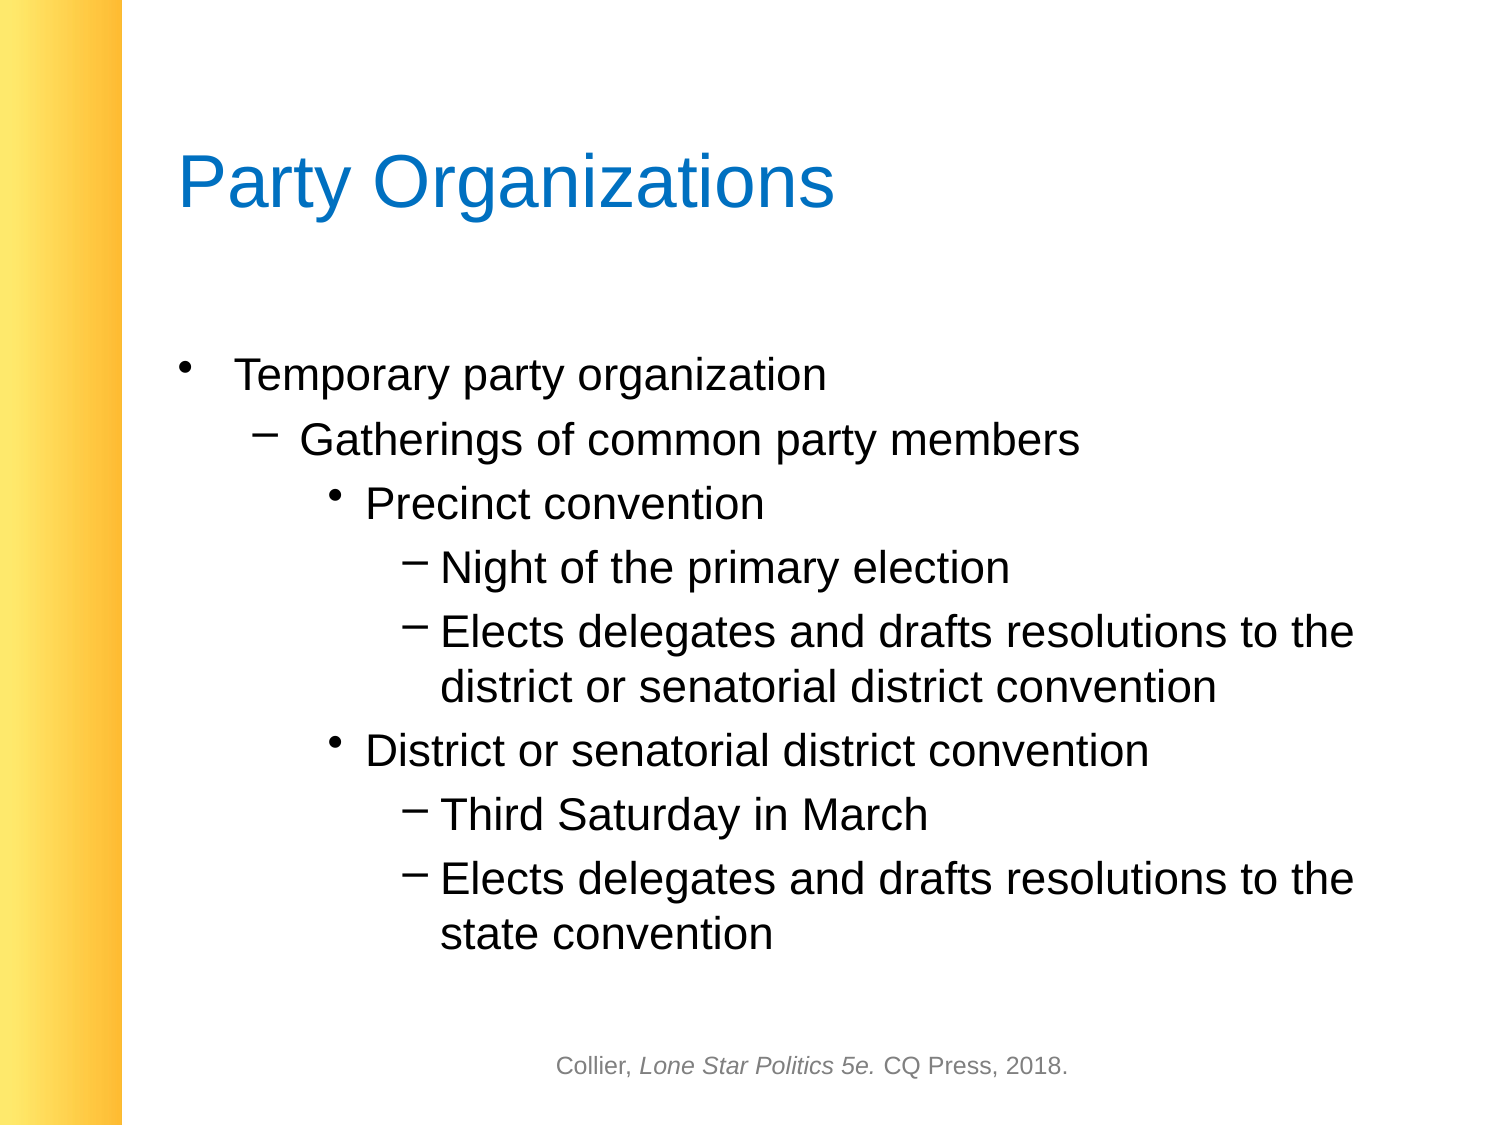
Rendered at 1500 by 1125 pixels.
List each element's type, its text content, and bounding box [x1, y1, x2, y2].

text_box Collier, Lone Star Politics 5e. CQ Press, 2018. [525, 1042, 1100, 1087]
title Party Organizations [162, 125, 1313, 313]
list Temporary party organization Gatherings of common party members Precinct convention Night of the primary election Elects delegates and drafts resolutions to the district or senatorial district convention District or senatorial district convention Third Saturday in March Elects delegates and drafts resolutions to the state convention [162, 337, 1375, 1025]
picture [0, 0, 1500, 1125]
